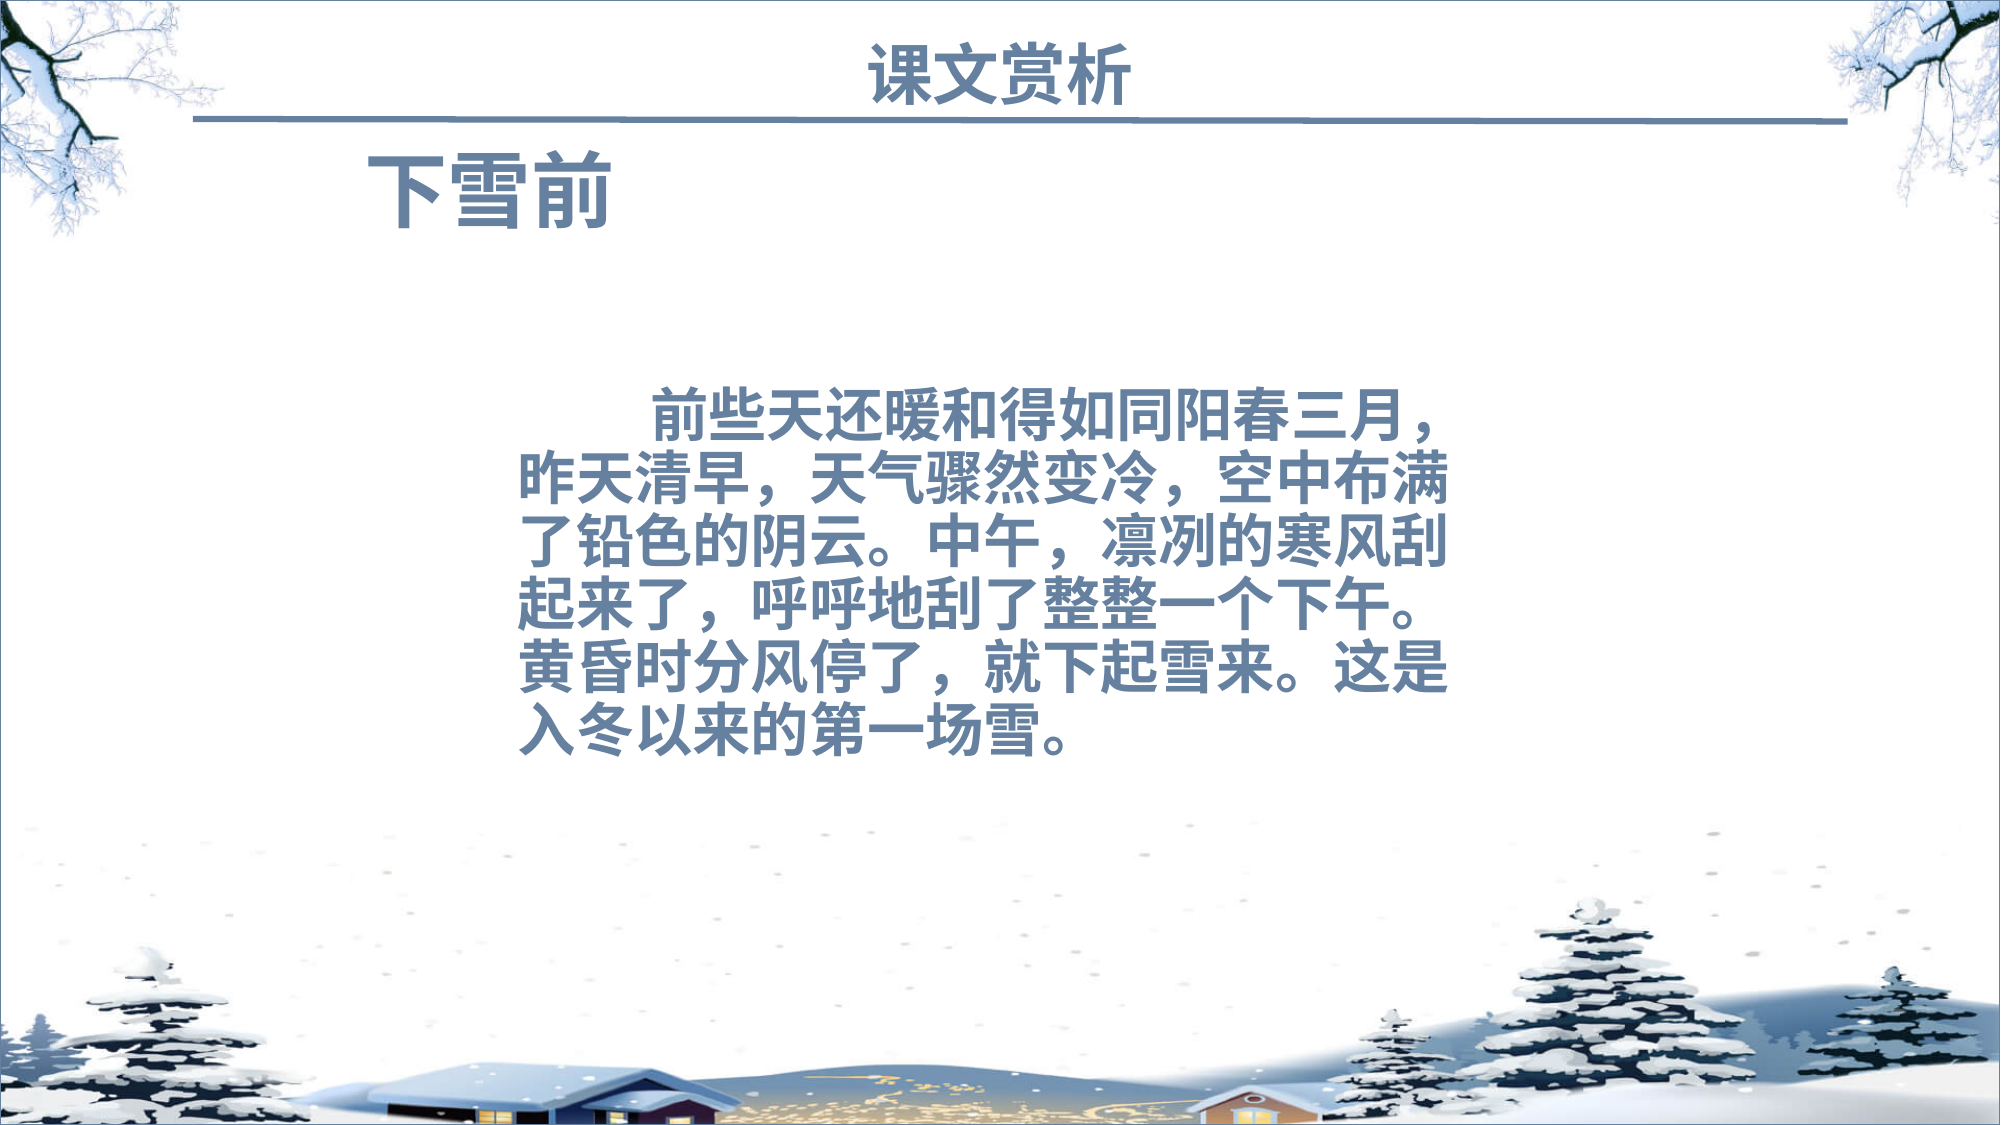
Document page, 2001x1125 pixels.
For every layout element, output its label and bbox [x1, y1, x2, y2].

text_box [0, 0, 2000, 1125]
